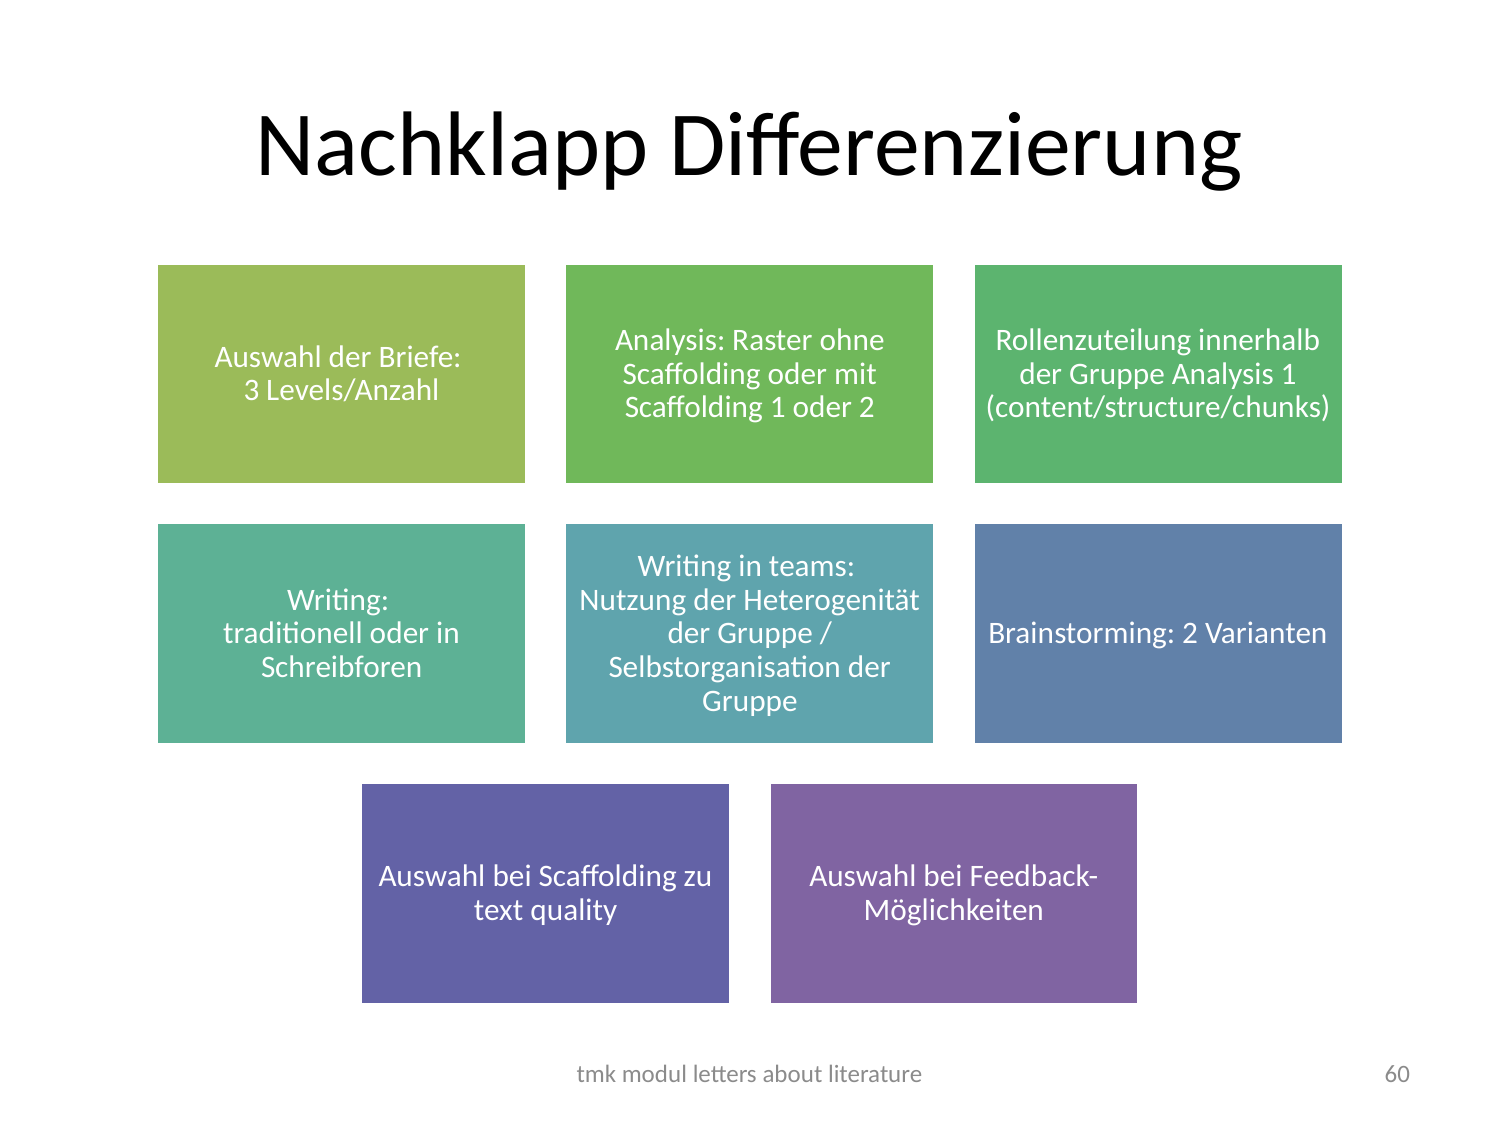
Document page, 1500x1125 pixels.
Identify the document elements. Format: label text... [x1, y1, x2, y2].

slide_number 60 [1074, 1042, 1425, 1103]
title Nachklapp Differenzierung [75, 45, 1425, 233]
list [74, 262, 1426, 1006]
footer tmk modul letters about literature [512, 1042, 988, 1103]
